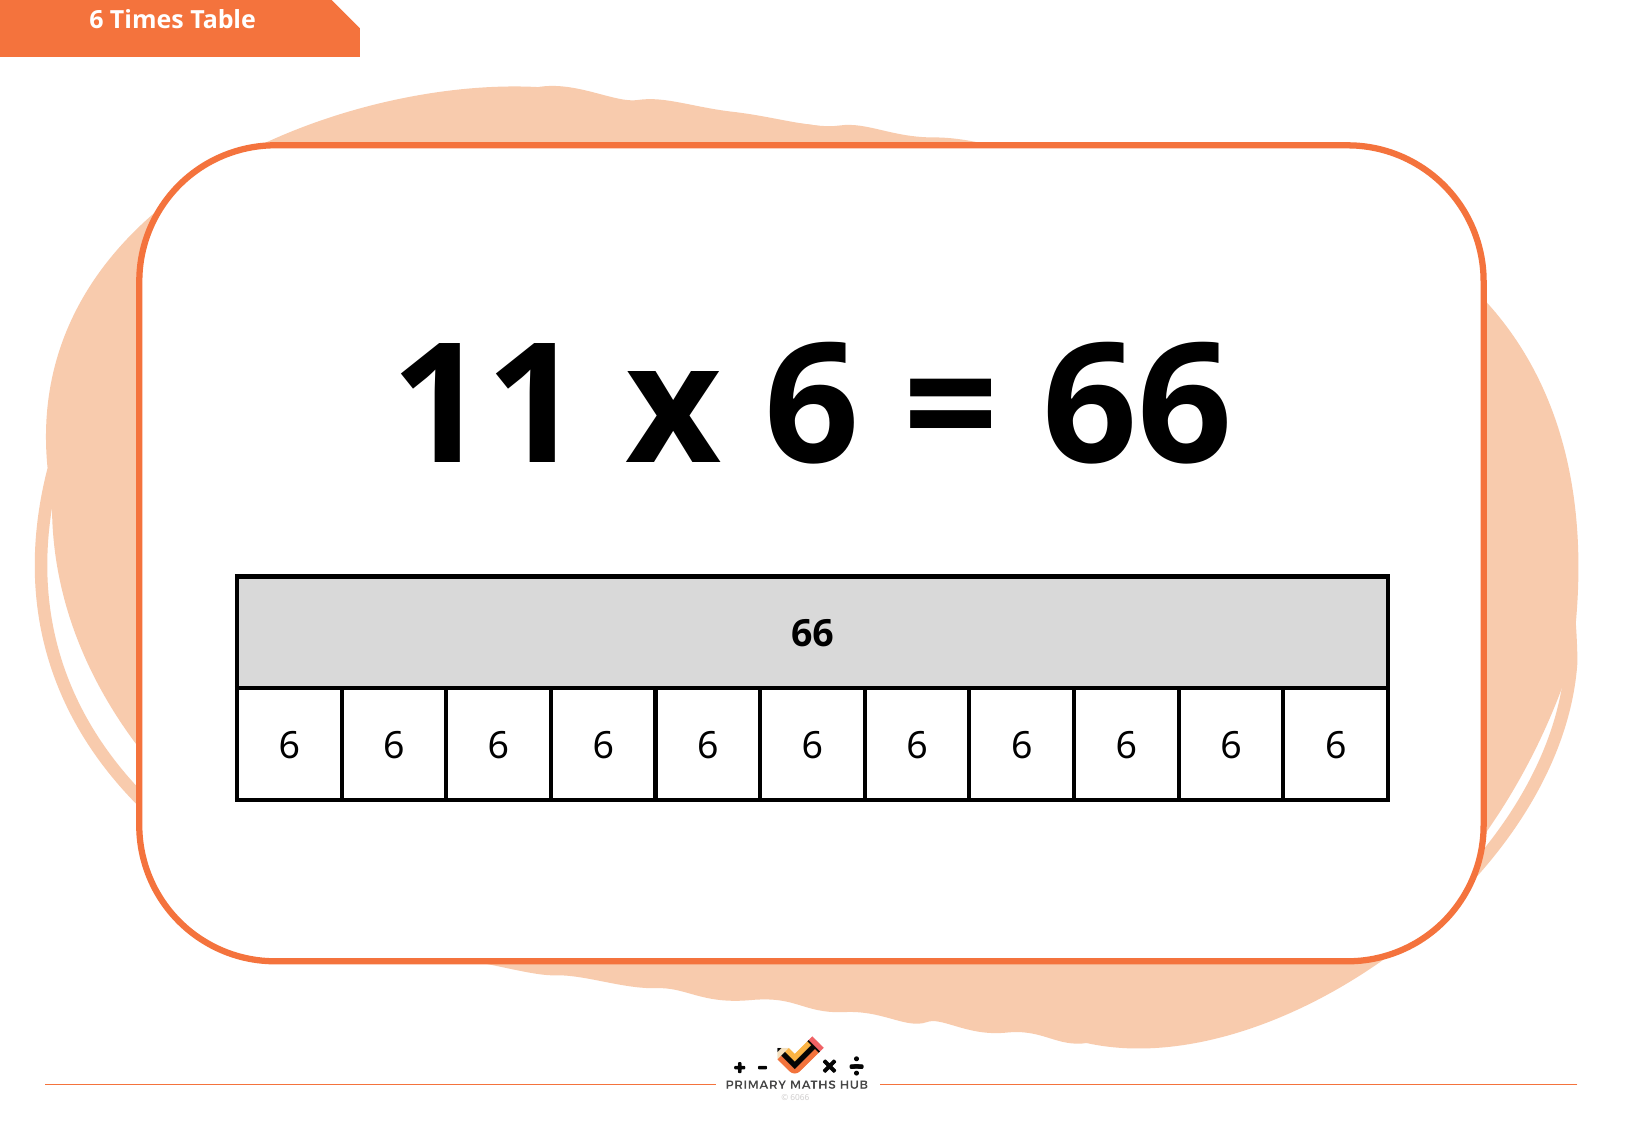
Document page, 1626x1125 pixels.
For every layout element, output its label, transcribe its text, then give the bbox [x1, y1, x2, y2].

text_box 6 Times Table [0, 0, 361, 58]
picture [722, 1034, 872, 1094]
table_cell 6 [344, 690, 444, 798]
table_cell 6 [1285, 690, 1386, 798]
table_cell 6 [239, 690, 340, 798]
table_cell 6 [658, 690, 758, 798]
text_box [39, 214, 155, 799]
table_cell 6 [1181, 690, 1281, 798]
table_cell 6 [1076, 690, 1177, 798]
table_cell 6 [762, 690, 863, 798]
text_box [496, 960, 1374, 1044]
text_box [273, 91, 956, 144]
table_cell 6 [553, 690, 653, 798]
table_cell 6 [971, 690, 1072, 798]
text_box [138, 144, 1485, 963]
text_box [1479, 300, 1579, 867]
table_header 66 [239, 579, 1386, 686]
text_box © 6066 [720, 1084, 870, 1110]
table_cell 6 [867, 690, 967, 798]
table_cell 6 [448, 690, 549, 798]
text_box 11 x 6 = 66 [140, 288, 1485, 503]
